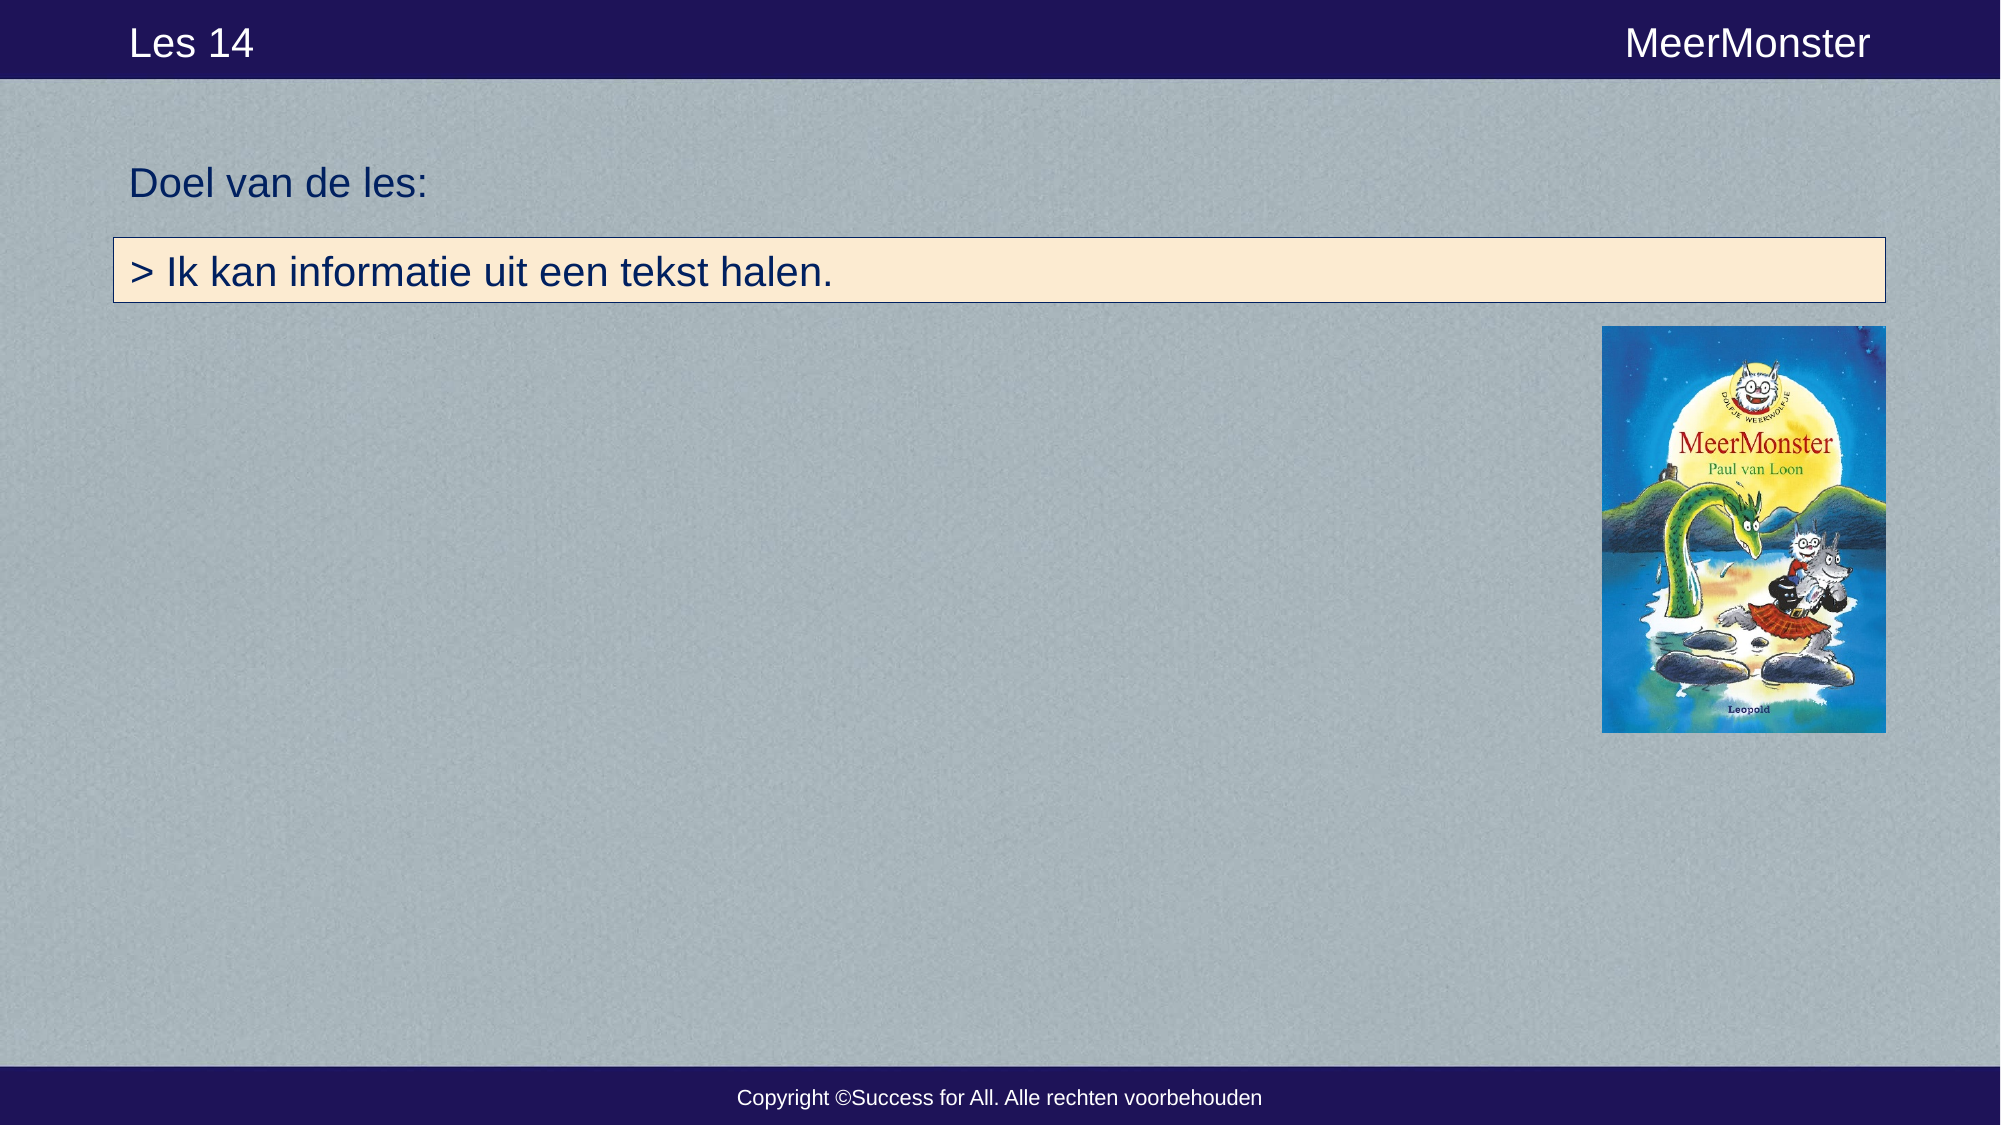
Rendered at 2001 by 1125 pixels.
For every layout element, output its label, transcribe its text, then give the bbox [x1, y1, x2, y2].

text_box > Ik kan informatie uit een tekst halen. [113, 237, 1886, 303]
picture [0, 0, 2001, 1125]
text_box Les 14 [114, 8, 354, 73]
text_box Copyright ©Success for All. Alle rechten voorbehouden [0, 1076, 2000, 1125]
text_box MeerMonster [999, 8, 1886, 73]
text_box Doel van de les: [113, 148, 1635, 214]
